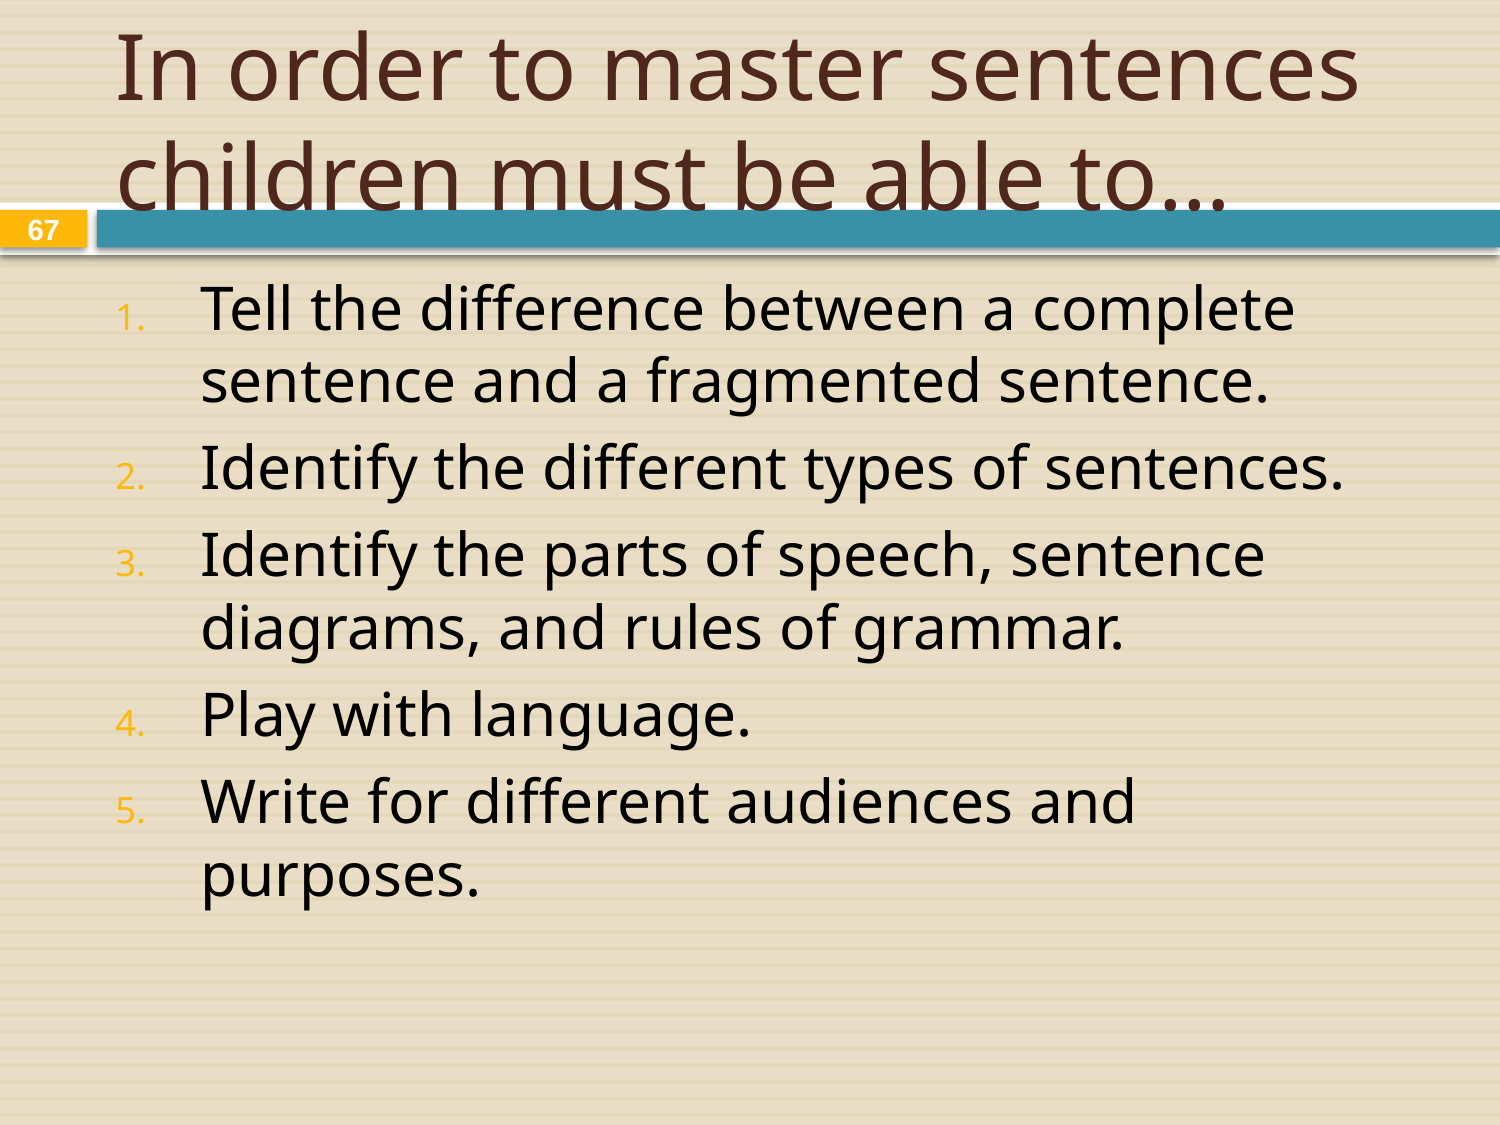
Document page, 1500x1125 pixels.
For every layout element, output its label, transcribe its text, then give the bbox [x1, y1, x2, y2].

title In order to master sentences children must be able to… [100, 37, 1439, 201]
list Tell the difference between a complete sentence and a fragmented sentence. Identify the different types of sentences. Identify the parts of speech, sentence diagrams, and rules of grammar. Play with language. Write for different audiences and purposes. [100, 262, 1439, 1001]
slide_number 67 [0, 208, 88, 249]
